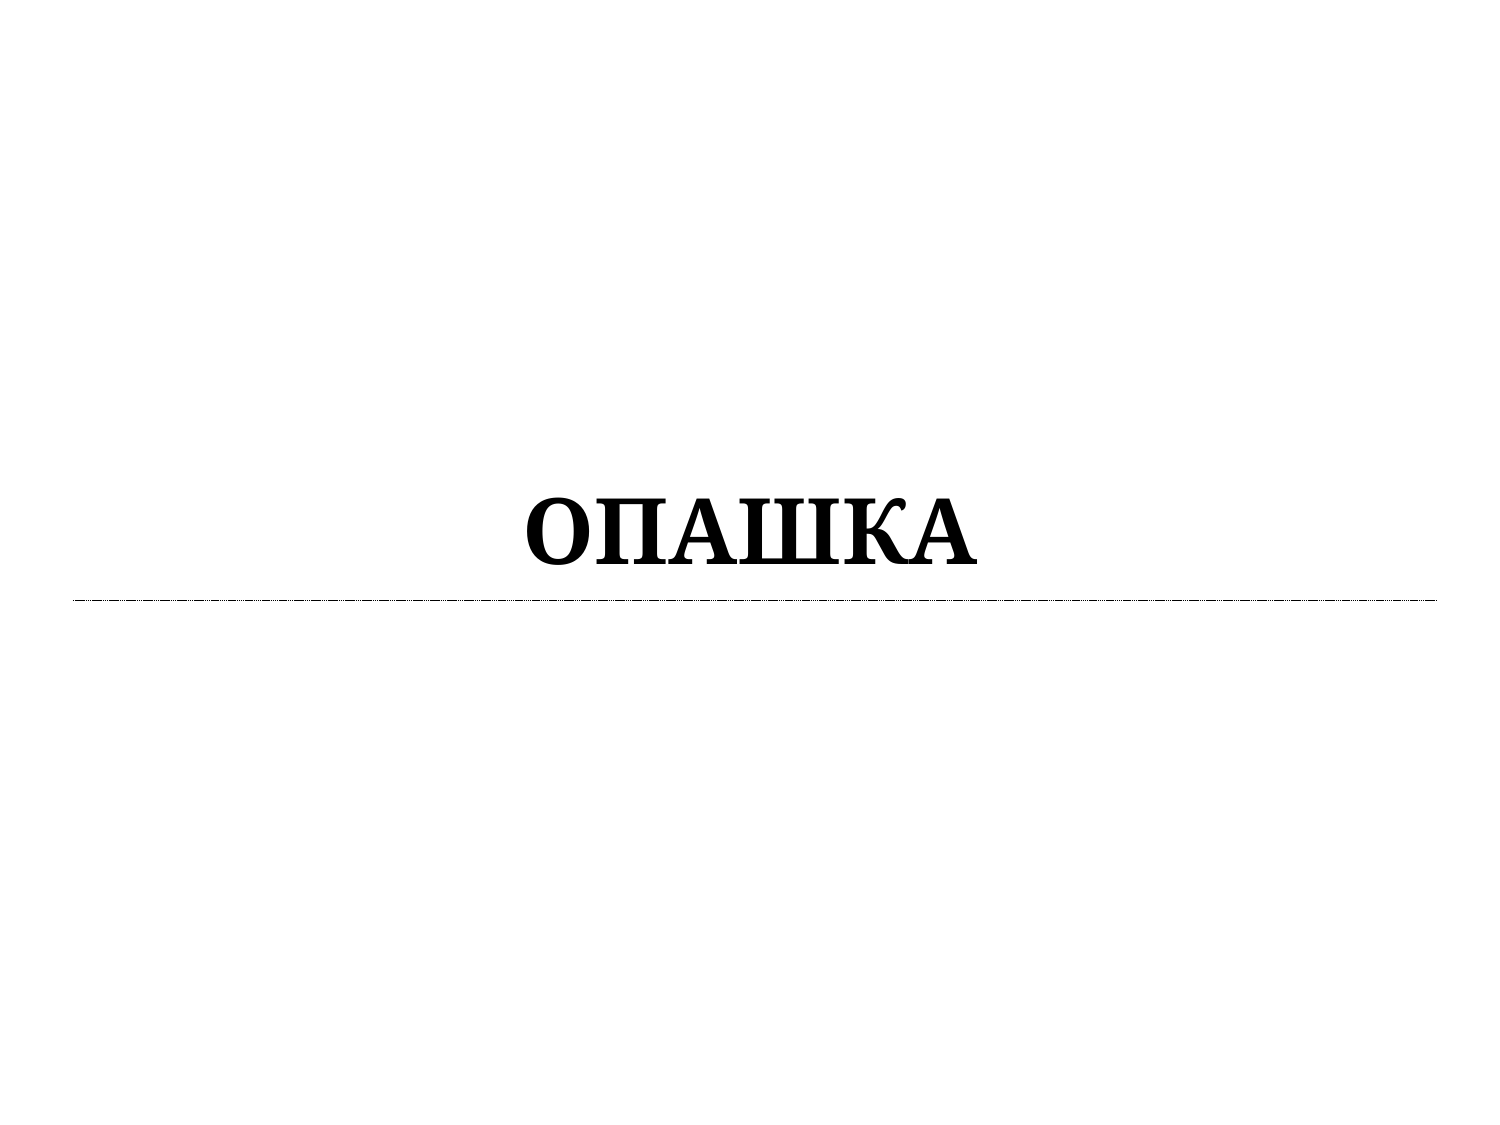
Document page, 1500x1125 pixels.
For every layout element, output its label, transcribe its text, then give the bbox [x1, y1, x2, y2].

title Опашка [0, 346, 1500, 594]
